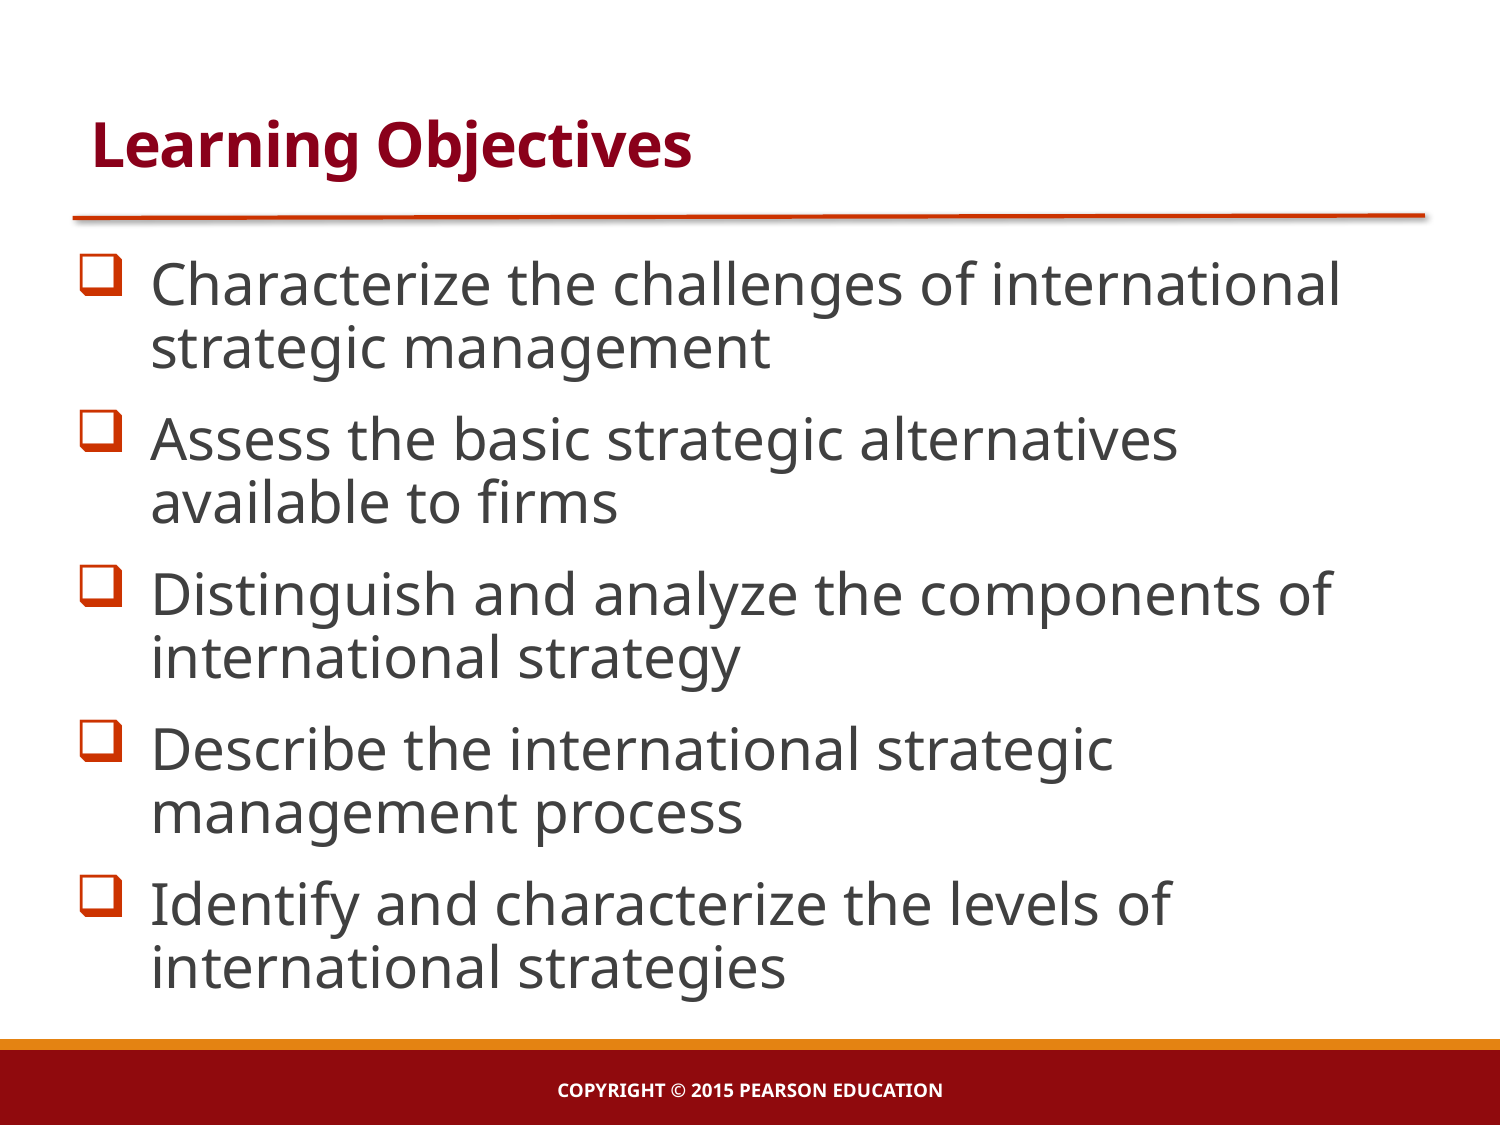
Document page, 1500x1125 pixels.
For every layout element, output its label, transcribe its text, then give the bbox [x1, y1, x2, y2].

title Learning Objectives [75, 38, 1425, 189]
footer Copyright © 2015 Pearson Education [453, 1059, 1047, 1120]
list Characterize the challenges of international strategic management Assess the basic strategic alternatives available to firms Distinguish and analyze the components of international strategy Describe the international strategic management process Identify and characterize the levels of international strategies [75, 247, 1425, 1034]
